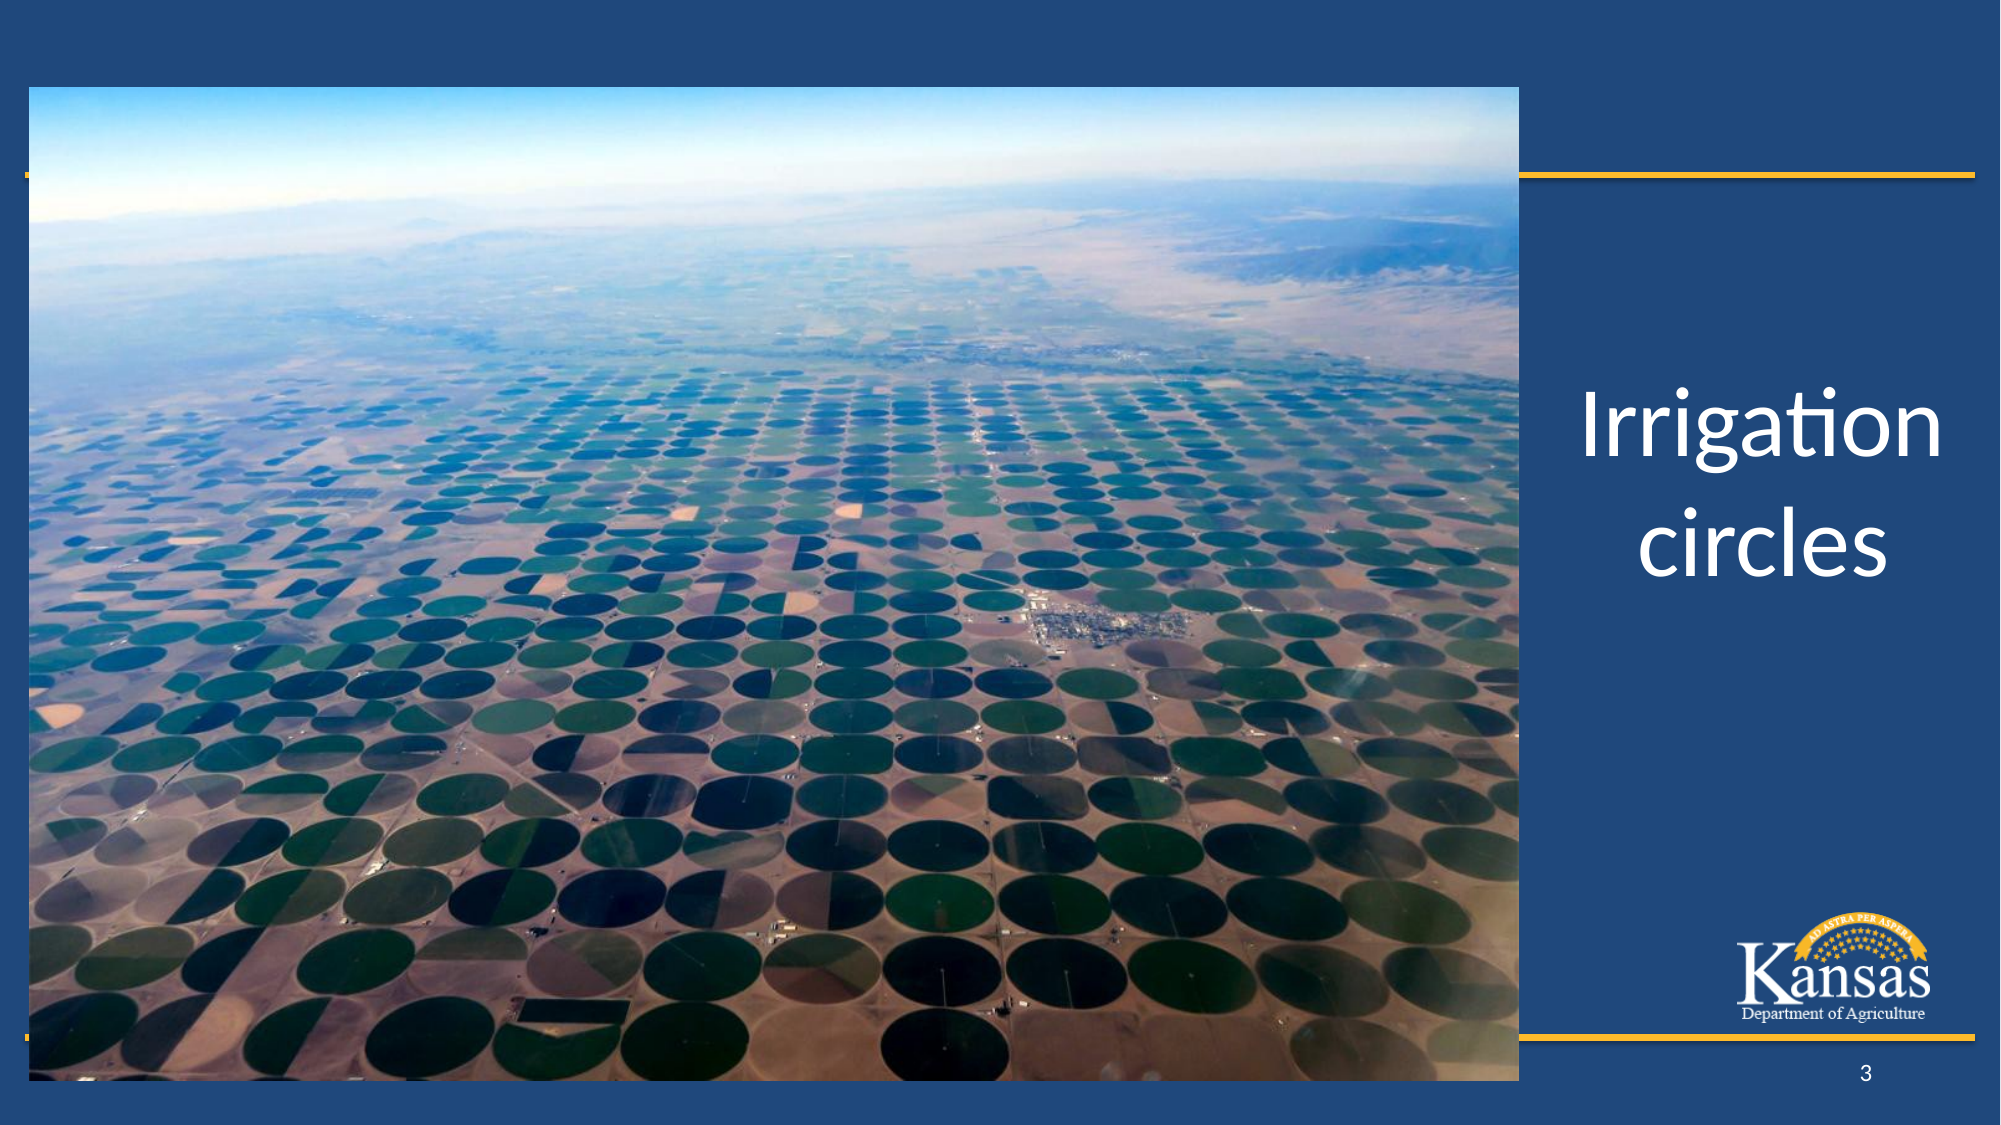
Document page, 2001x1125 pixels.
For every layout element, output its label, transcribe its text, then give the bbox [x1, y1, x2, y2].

slide_number 10 [1857, 1060, 1894, 1125]
picture [18, 87, 1985, 1081]
picture [1737, 912, 1930, 1025]
title Irrigation circles [1576, 354, 1953, 597]
